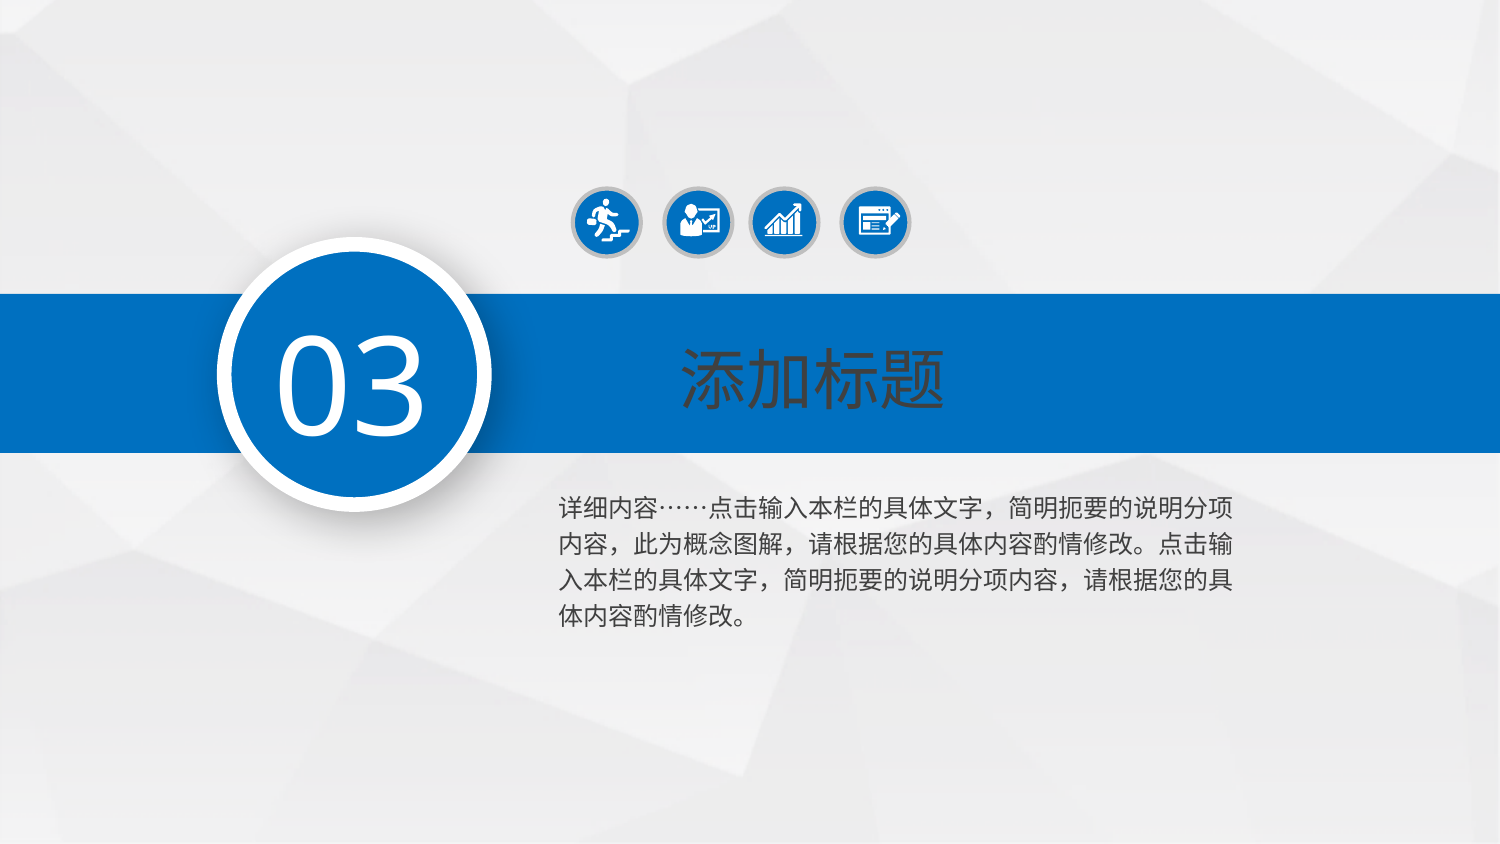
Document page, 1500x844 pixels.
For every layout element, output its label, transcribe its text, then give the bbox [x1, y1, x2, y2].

text_box 添加标题 [547, 330, 1079, 426]
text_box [664, 188, 733, 257]
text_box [572, 188, 642, 257]
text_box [841, 188, 910, 257]
text_box 详细内容……点击输入本栏的具体文字，简明扼要的说明分项内容，此为概念图解，请根据您的具体内容酌情修改。点击输入本栏的具体文字，简明扼要的说明分项内容，请根据您的具体内容酌情修改。 [547, 481, 1246, 636]
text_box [223, 244, 485, 505]
picture [0, 455, 1500, 844]
text_box [499, 292, 1500, 455]
text_box [0, 292, 217, 455]
picture [0, 0, 1500, 292]
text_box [750, 188, 819, 257]
